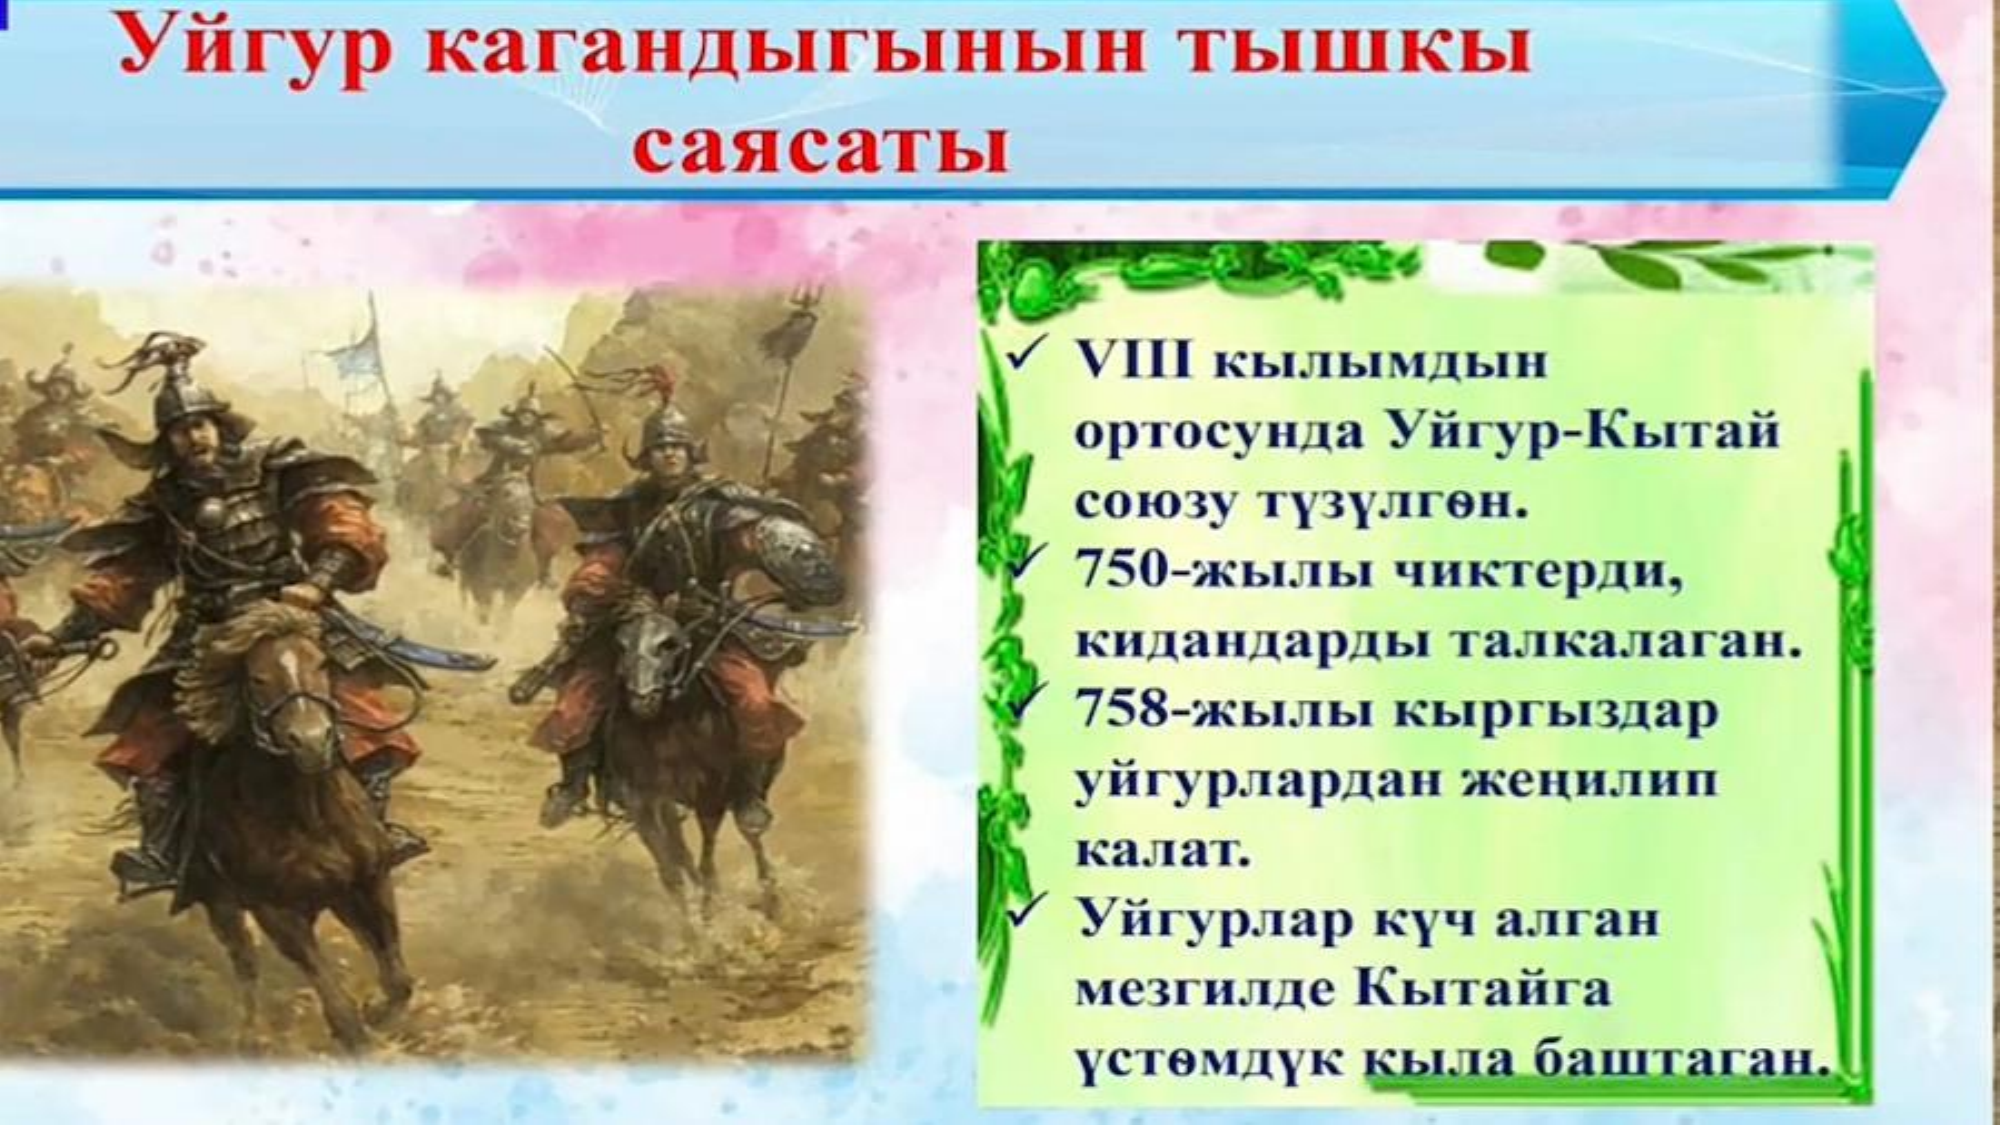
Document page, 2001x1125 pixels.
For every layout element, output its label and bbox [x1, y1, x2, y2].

list [0, 0, 2000, 1125]
